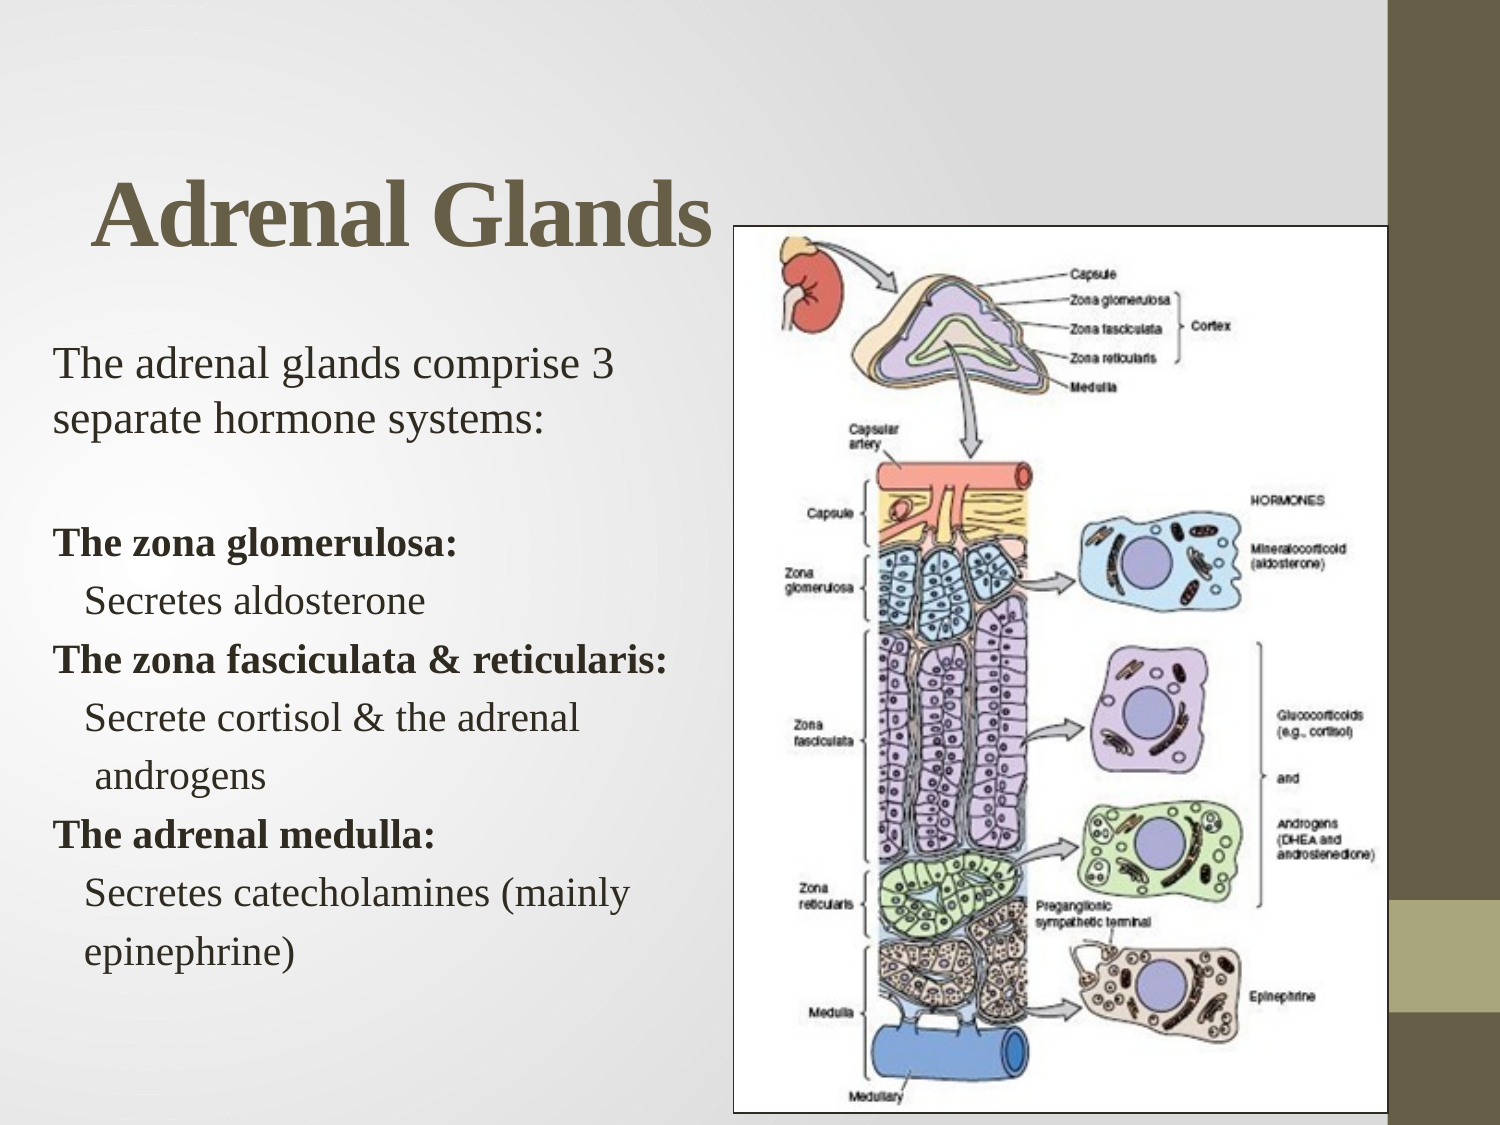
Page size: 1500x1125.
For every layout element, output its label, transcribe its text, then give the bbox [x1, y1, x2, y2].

picture [733, 226, 1388, 1113]
title Adrenal Glands [75, 115, 738, 300]
list The adrenal glands comprise 3 separate hormone systems: The zona glomerulosa: Secretes aldosterone The zona fasciculata & reticularis: Secrete cortisol & the adrenal androgens The adrenal medulla: Secretes catecholamines (mainly epinephrine) [37, 324, 730, 1050]
